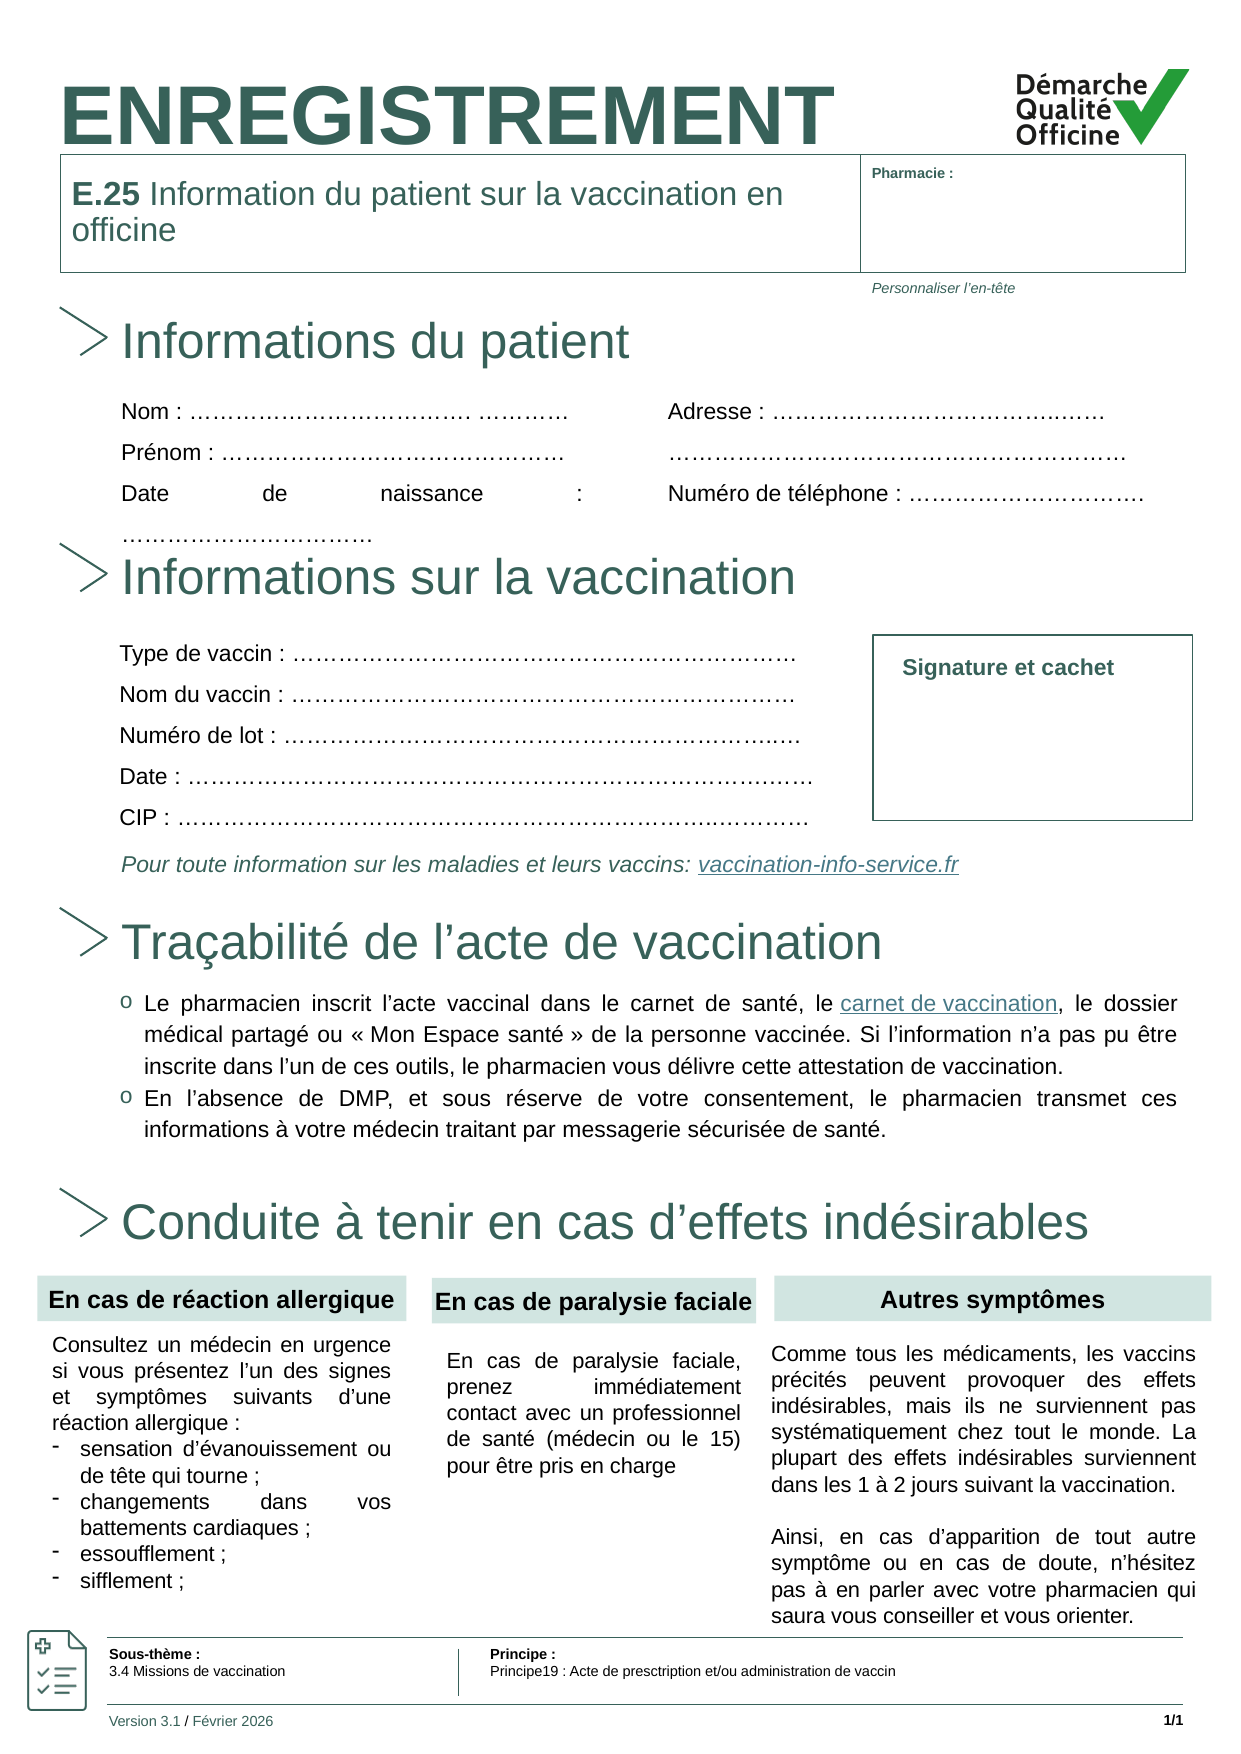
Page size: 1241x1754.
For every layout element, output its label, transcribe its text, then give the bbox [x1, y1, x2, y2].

text_box Le pharmacien inscrit l’acte vaccinal dans le carnet de santé, le carnet de vaccination, le dossier médical partagé ou « Mon Espace santé » de la personne vaccinée. Si l’information n’a pas pu être inscrite dans l’un de ces outils, le pharmacien vous délivre cette attestation de vaccination. En l’absence de DMP, et sous réserve de votre consentement, le pharmacien transmet ces informations à votre médecin traitant par messagerie sécurisée de santé. [103, 972, 1194, 1155]
footer Sous-thème : 3.4 Missions de vaccination [109, 1637, 452, 1705]
text_box En cas de paralysie faciale [431, 1277, 757, 1324]
text_box Autres symptômes [774, 1275, 1212, 1322]
picture [1015, 69, 1191, 145]
text_box Adresse : ………………………………..…… …………………………………………………… Numéro de téléphone : …………………………. [653, 375, 1193, 514]
text_box Informations sur la vaccination [121, 551, 1185, 597]
text_box Type de vaccin : ………………………………………………………… Nom du vaccin : ………………………………………………………… Numéro de lot : ………………………………………………………..… Date : ………………………………………………………………….…… CIP : ……………………………………………………………..………… [104, 617, 840, 838]
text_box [59, 542, 108, 592]
slide_number Version 3.1 / Février 2026 [108, 1706, 388, 1733]
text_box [59, 907, 108, 957]
text_box Conduite à tenir en cas d’effets indésirables [121, 1196, 1185, 1242]
title enregistrement [59, 76, 1033, 153]
text_box En cas de réaction allergique [37, 1275, 407, 1322]
text_box Consultez un médecin en urgence si vous présentez l’un des signes et symptômes suivants d’une réaction allergique : sensation d’évanouissement ou de tête qui tourne ; changements dans vos battements cardiaques ; essoufflement ; sifflement ; [36, 1321, 408, 1602]
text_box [59, 1187, 108, 1237]
list Personnaliser l’en-tête [860, 274, 1186, 307]
text_box Pour toute information sur les maladies et leurs vaccins: vaccination-info-service.fr [106, 842, 994, 885]
text_box Principe : Principe19 : Acte de presctription et/ou administration de vaccin [490, 1637, 1158, 1705]
list E.25 Information du patient sur la vaccination en officine [59, 153, 860, 273]
list Informations du patient [121, 315, 1185, 361]
text_box Traçabilité de l’acte de vaccination [121, 915, 1185, 961]
text_box Nom : ………………………………. ………… Prénom : ……………………………………… Date de naissance : …………………………… [106, 375, 598, 555]
text_box Signature et cachet [872, 634, 1193, 821]
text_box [59, 306, 108, 356]
text_box En cas de paralysie faciale, prenez immédiatement contact avec un professionnel de santé (médecin ou le 15) pour être pris en charge [431, 1338, 757, 1485]
list Pharmacie : [860, 153, 1186, 273]
picture [26, 1629, 87, 1712]
text_box Comme tous les médicaments, les vaccins précités peuvent provoquer des effets indésirables, mais ils ne surviennent pas systématiquement chez tout le monde. La plupart des effets indésirables surviennent dans les 1 à 2 jours suivant la vaccination. Ainsi, en cas d’apparition de tout autre symptôme ou en cas de doute, n’hésitez pas à en parler avec votre pharmacien qui saura vous conseiller et vous orienter. [755, 1330, 1213, 1630]
slide_number 1/1 [1087, 1705, 1184, 1735]
